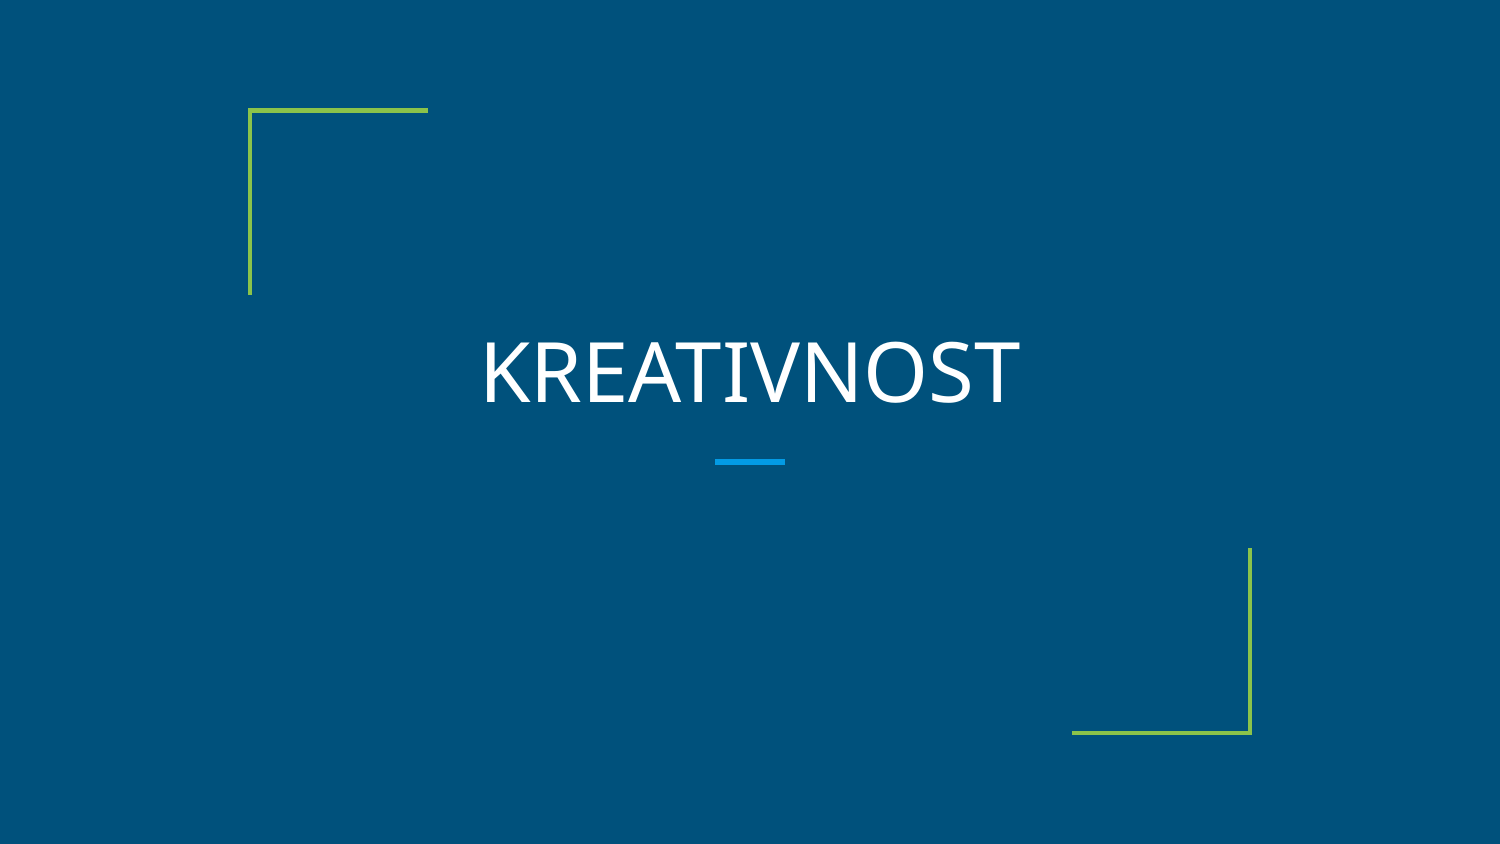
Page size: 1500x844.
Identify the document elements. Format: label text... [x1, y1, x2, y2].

title KREATIVNOST [275, 195, 1225, 435]
